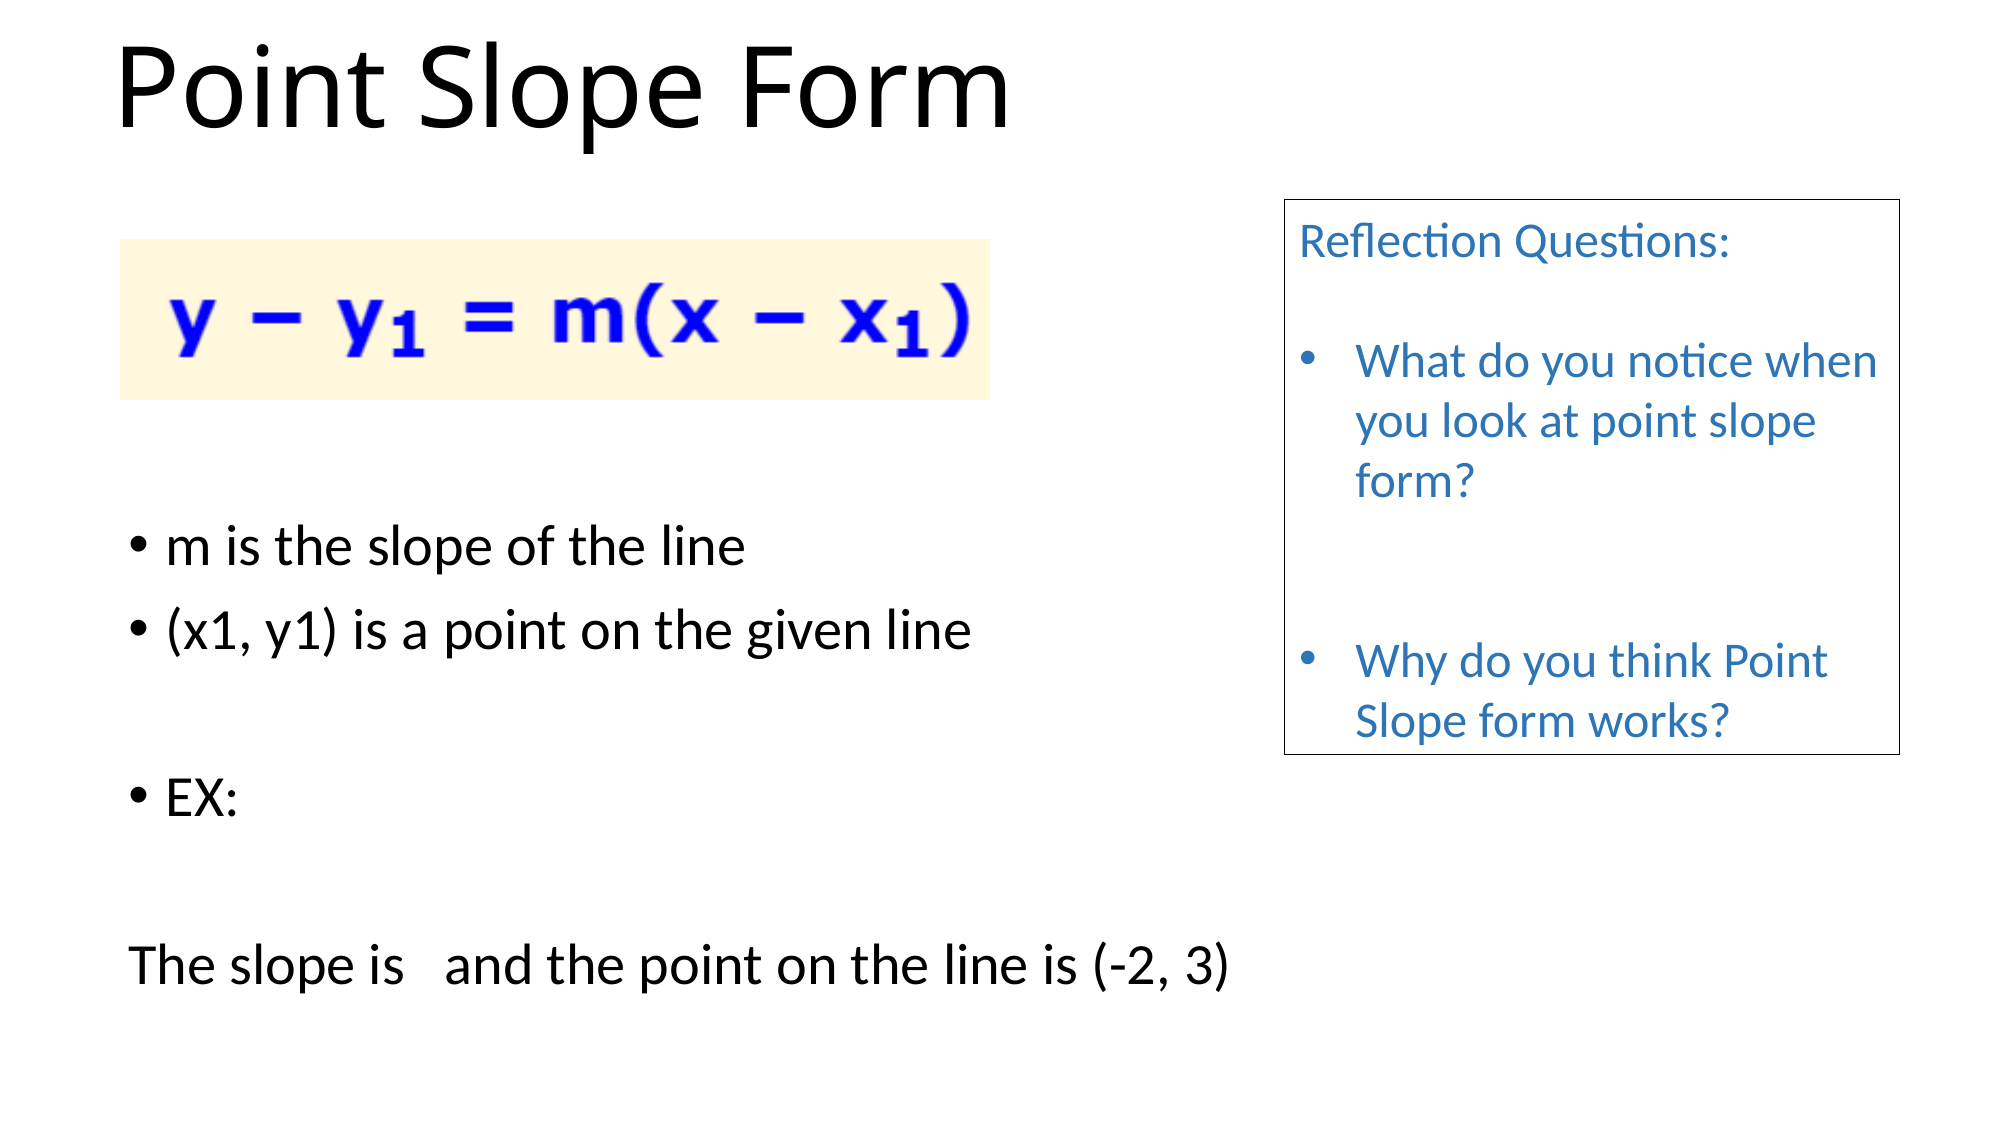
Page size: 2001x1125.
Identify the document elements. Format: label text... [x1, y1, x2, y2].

picture [120, 239, 990, 400]
text_box Reflection Questions: What do you notice when you look at point slope form? Why do you think Point Slope form works? [1284, 199, 1900, 755]
title Point Slope Form [97, 0, 1822, 200]
